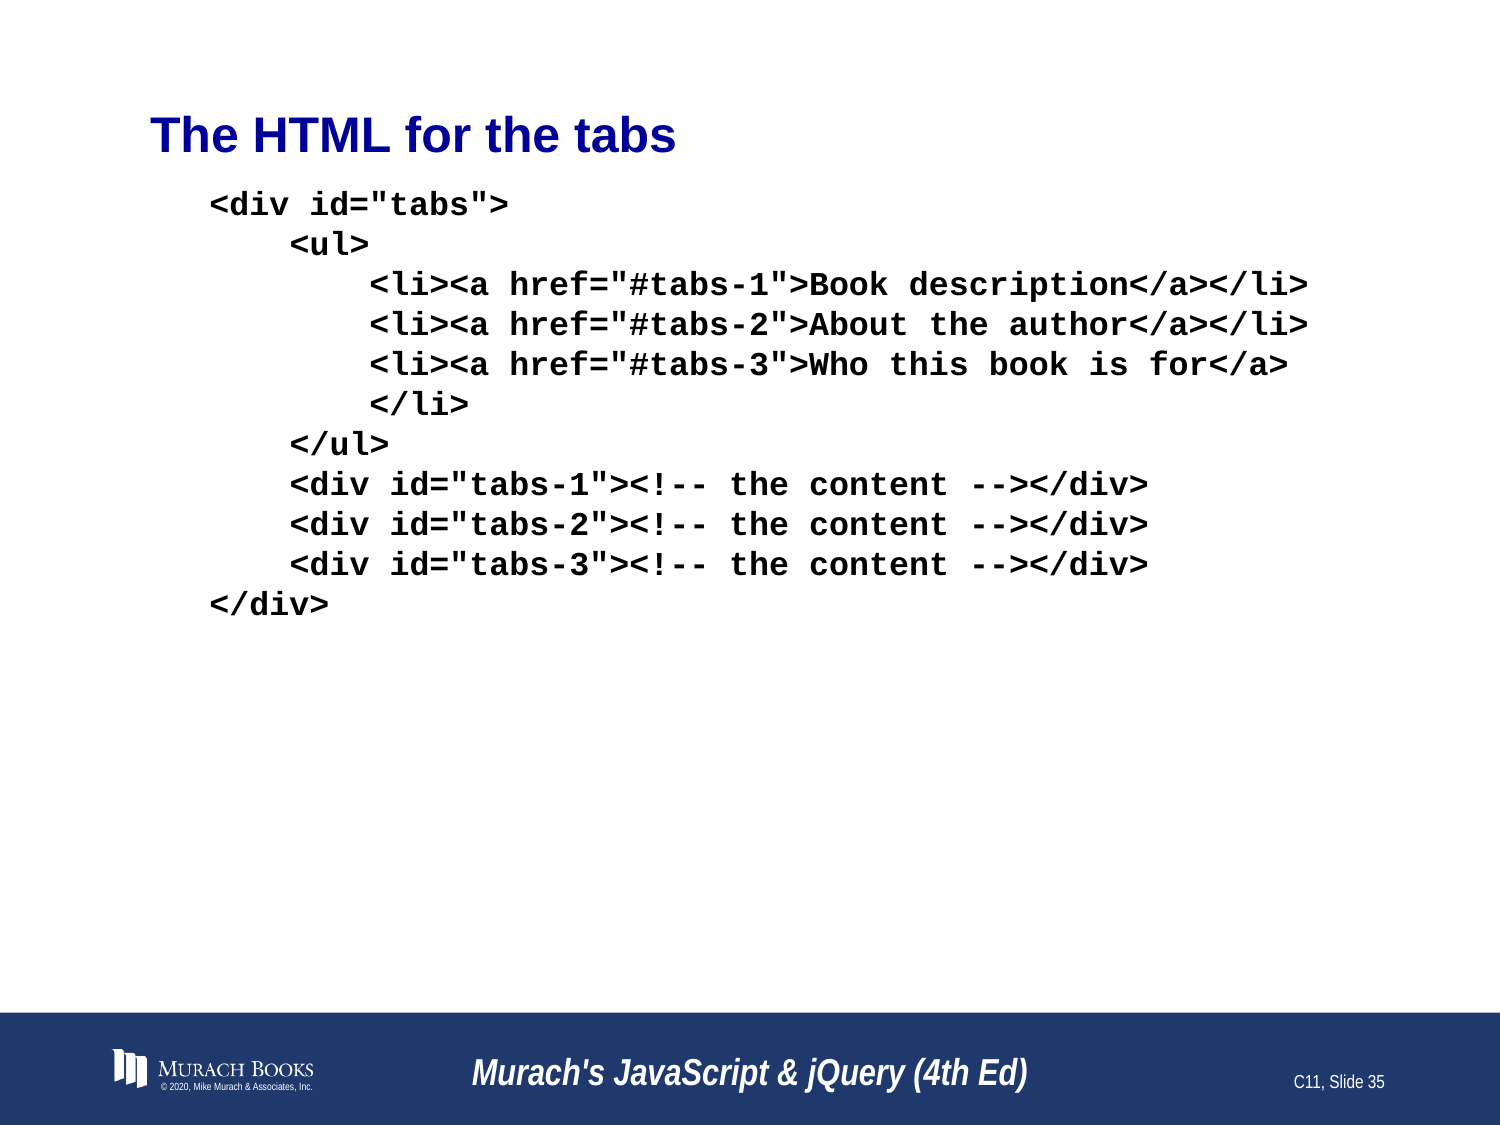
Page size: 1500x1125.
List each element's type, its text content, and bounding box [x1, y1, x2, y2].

footer © 2020, Mike Murach & Associates, Inc. [12, 1025, 463, 1100]
slide_number C11, Slide 35 [1087, 1025, 1400, 1100]
slide_number Murach's JavaScript & jQuery (4th Ed) [463, 1025, 1050, 1100]
list <div id="tabs"> <ul> <li><a href="#tabs-1">Book description</a></li> <li><a href="#tabs-2">About the author</a></li> <li><a href="#tabs-3">Who this book is for</a> </li> </ul> <div id="tabs-1"><!-- the content --></div> <div id="tabs-2"><!-- the content --></div> <div id="tabs-3"><!-- the content --></div> </div> [137, 174, 1350, 975]
title The HTML for the tabs [150, 102, 1350, 164]
